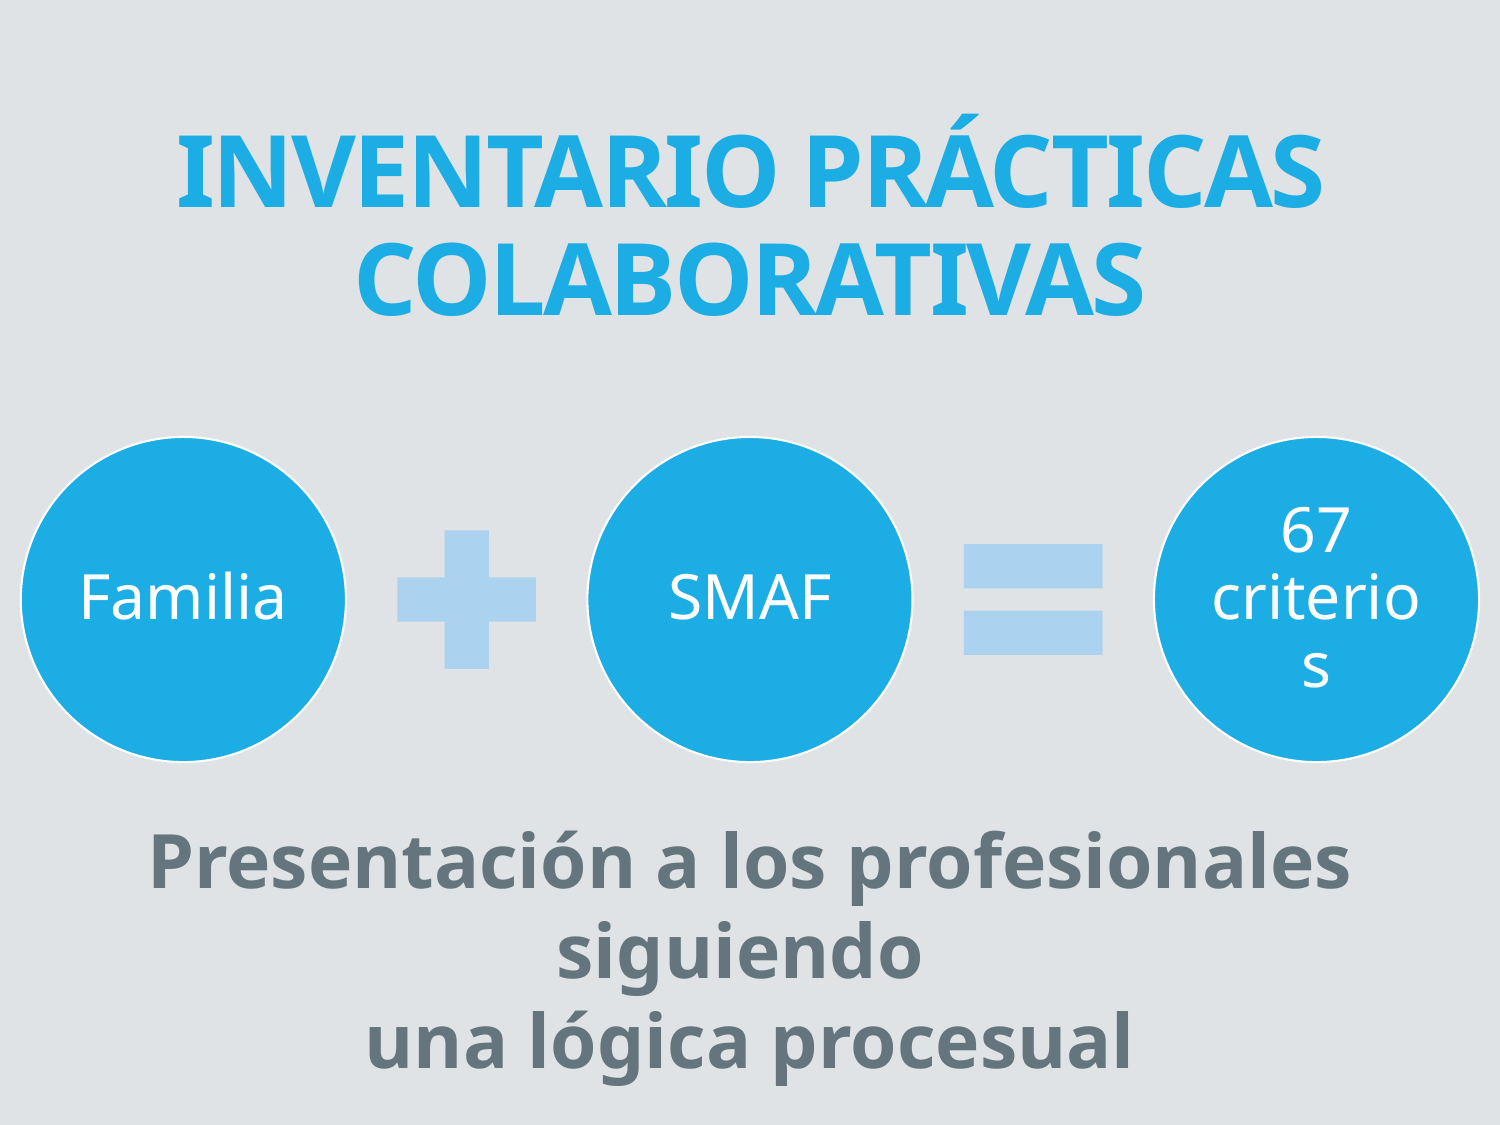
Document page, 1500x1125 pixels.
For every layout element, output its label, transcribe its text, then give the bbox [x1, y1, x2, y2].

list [20, 196, 1480, 1003]
text_box INVENTARIO PRÁCTICAS COLABORATIVAS [0, 93, 1500, 366]
text_box Presentación a los profesionales siguiendo una lógica procesual [53, 1003, 1447, 1091]
